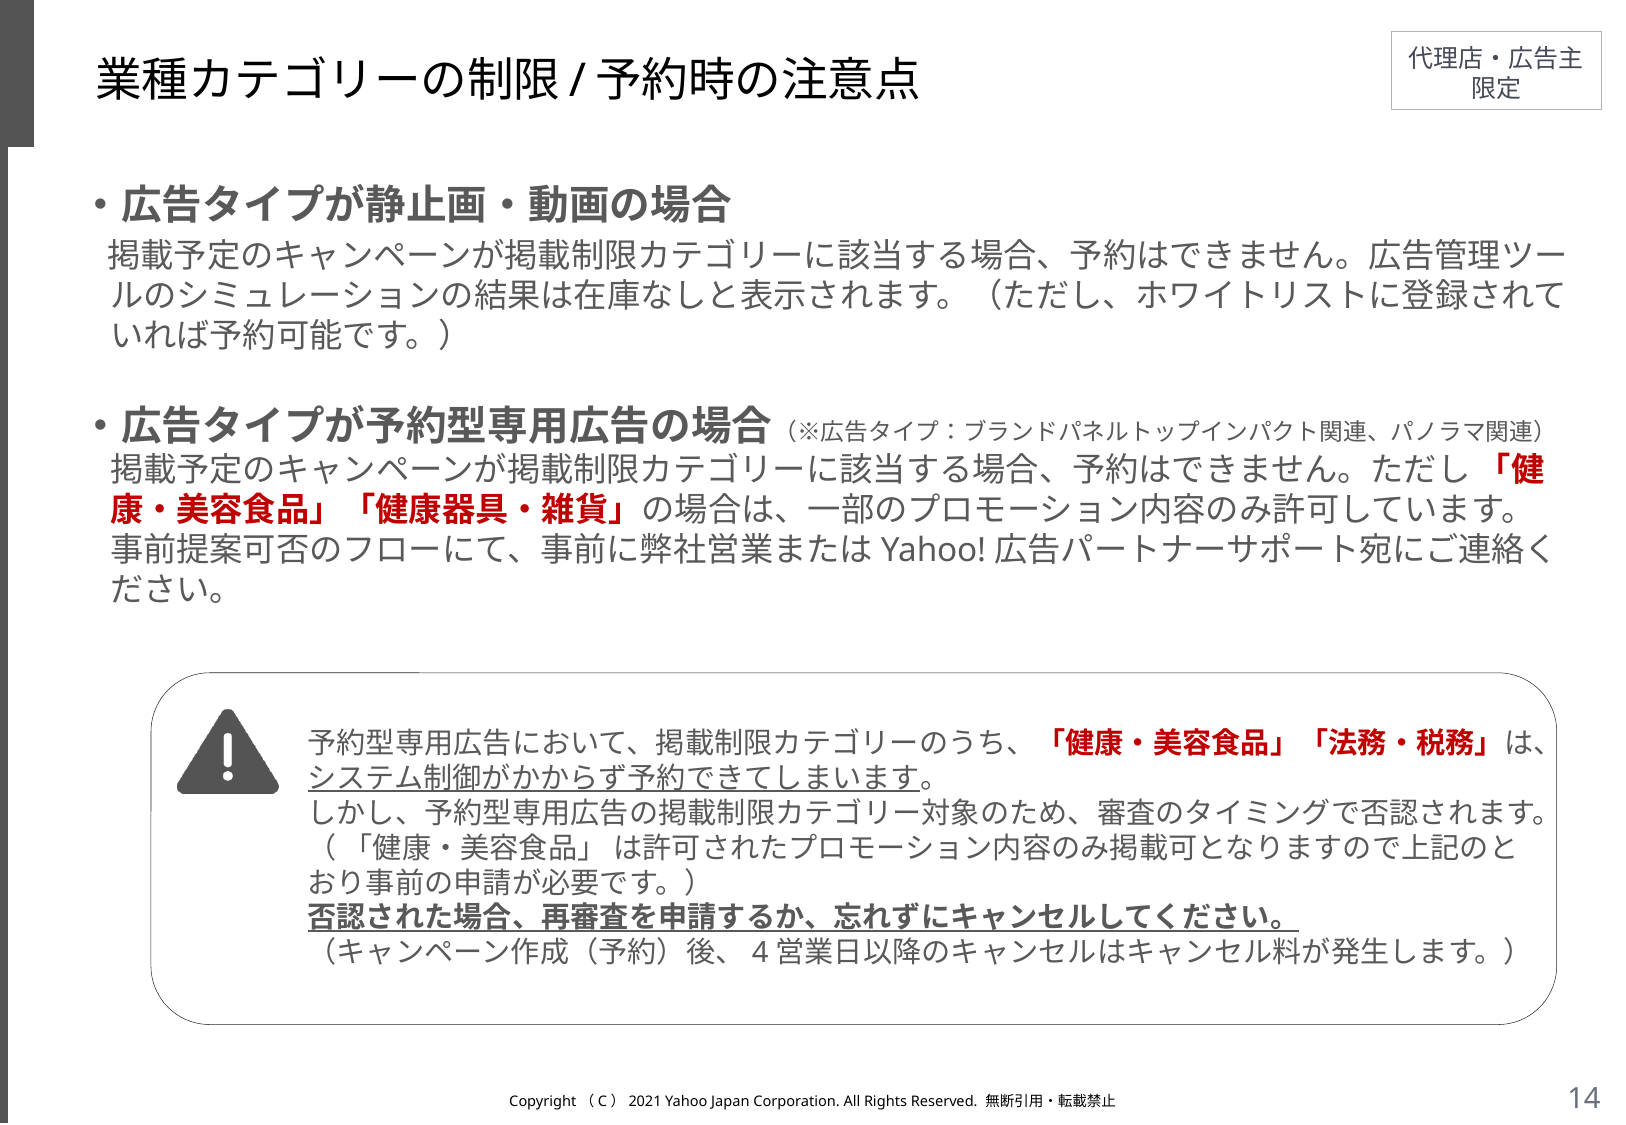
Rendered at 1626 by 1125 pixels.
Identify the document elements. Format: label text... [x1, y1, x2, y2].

text_box 予約型専用広告において、掲載制限カテゴリーのうち、「健康・美容食品」「法務・税務」は、システム制御がかからず予約できてしまいます。 しかし、予約型専用広告の掲載制限カテゴリー対象のため、審査のタイミングで否認されます。 （ 「健康・美容食品」 は許可されたプロモーション内容のみ掲載可となりますので上記のとおり事前の申請が必要です。） 否認された場合、再審査を申請するか、忘れずにキャンセルしてください。 （キャンペーン作成（予約）後、4営業日以降のキャンセルはキャンセル料が発生します。） [227, 716, 1562, 1022]
text_box ・広告タイプが静止画・動画の場合 掲載予定のキャンペーンが掲載制限カテゴリーに該当する場合、予約はできません。広告管理ツールのシミュレーションの結果は在庫なしと表示されます。（ただし、ホワイトリストに登録されていれば予約可能です。） ・広告タイプが予約型専用広告の場合（※広告タイプ：ブランドパネルトップインパクト関連、パノラマ関連）掲載予定のキャンペーンが掲載制限カテゴリーに該当する場合、予約はできません。ただし 「健康・美容食品」「健康器具・雑貨」の場合は、一部のプロモーション内容のみ許可しています。 事前提案可否のフローにて、事前に弊社営業またはYahoo!広告パートナーサポート宛にご連絡ください。 [68, 172, 1592, 1024]
footer Copyright（C）2021 Yahoo Japan Corporation. All Rights Reserved. 無断引用・転載禁止 [458, 1070, 1167, 1125]
text_box [170, 672, 1555, 716]
text_box [150, 697, 1516, 1025]
picture [167, 690, 287, 809]
title 業種カテゴリーの制限/予約時の注意点 [80, 42, 1392, 114]
